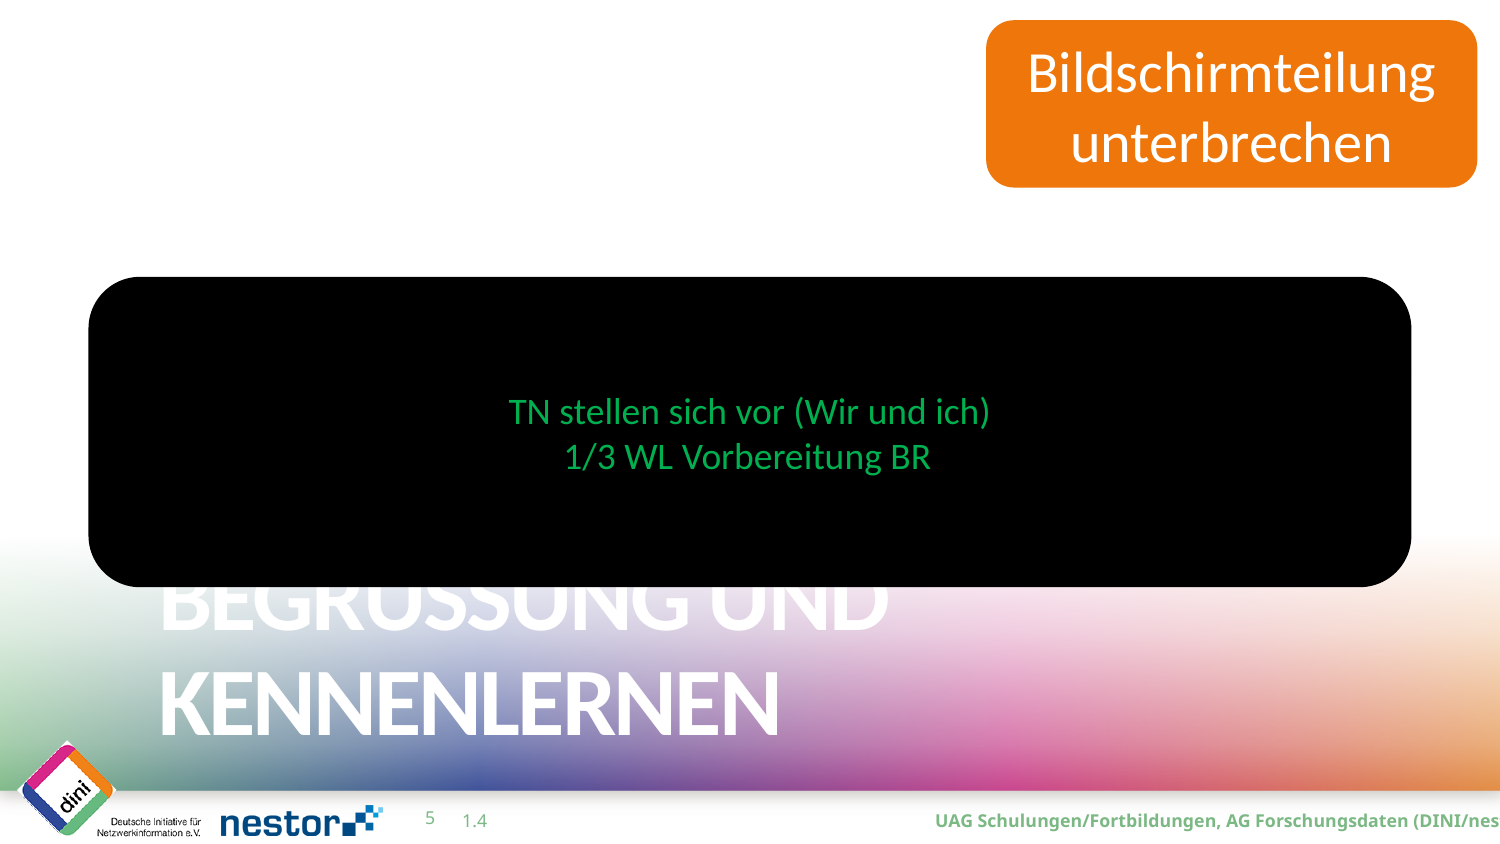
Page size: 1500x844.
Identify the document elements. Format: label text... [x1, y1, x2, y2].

text_box 1.4 [433, 801, 502, 838]
text_box Bildschirmteilung unterbrechen [986, 20, 1478, 188]
text_box TN stellen sich vor (Wir und ich) 1/3 WL Vorbereitung BR [88, 276, 1412, 588]
title Begrüssung und Kennenlernen [149, 604, 1495, 765]
picture [0, 368, 1500, 844]
slide_number 4 [406, 801, 454, 841]
